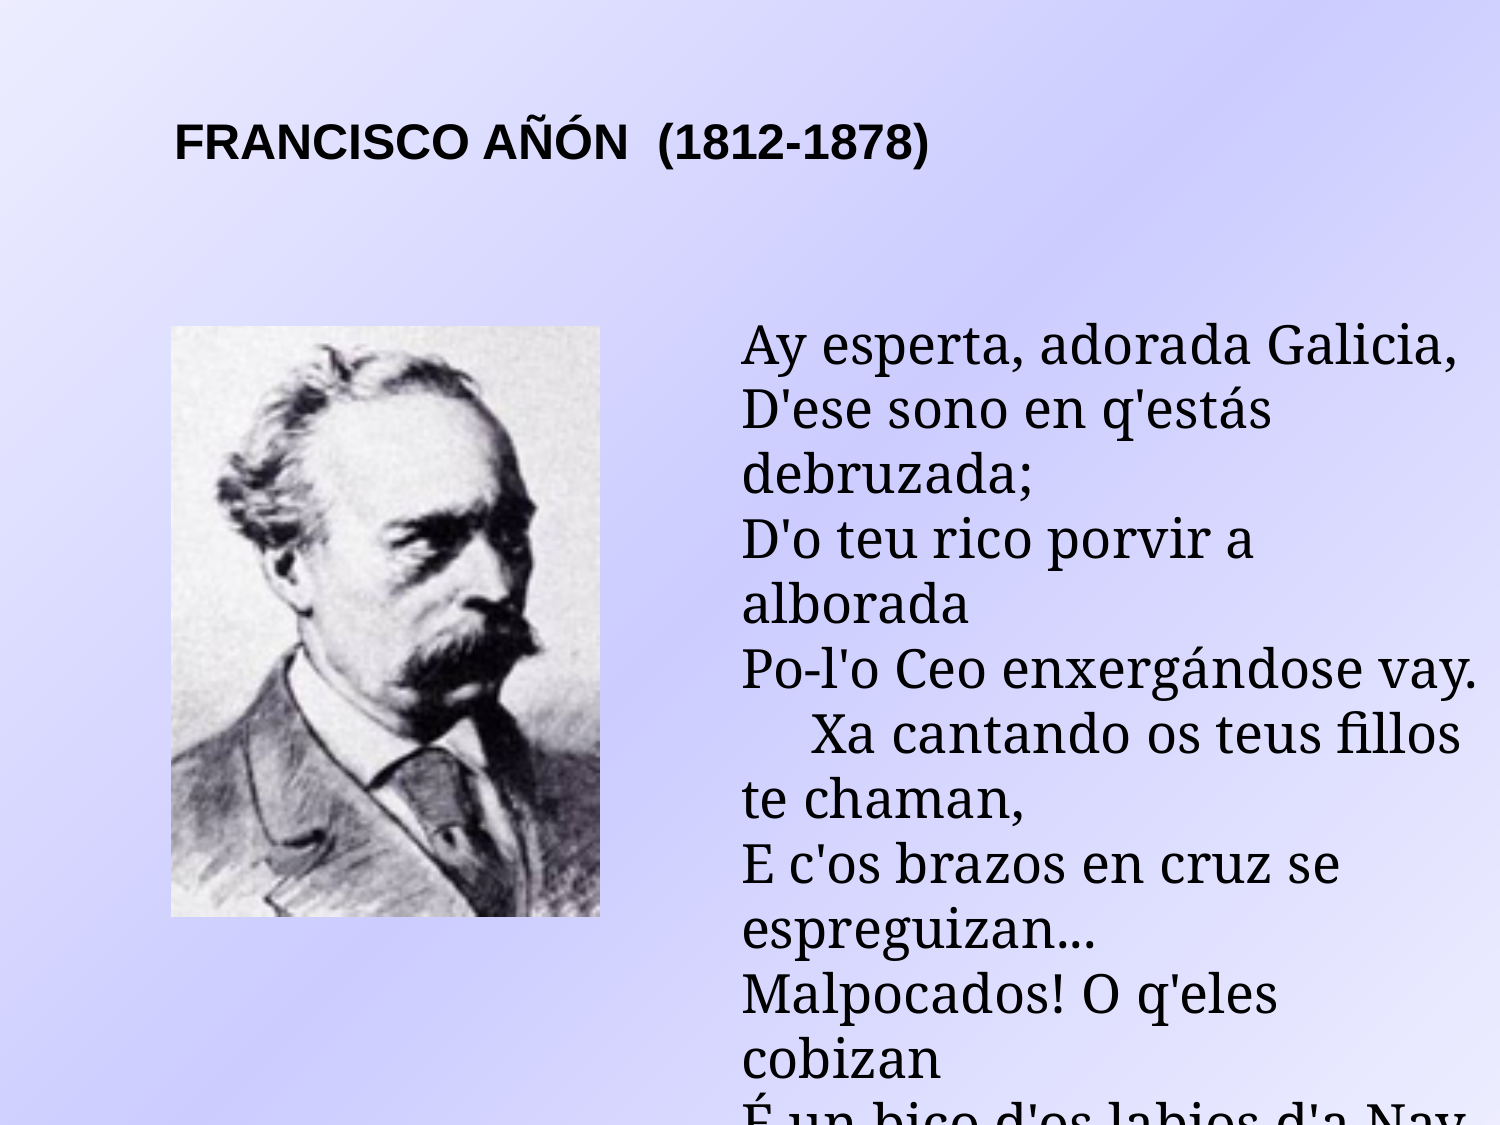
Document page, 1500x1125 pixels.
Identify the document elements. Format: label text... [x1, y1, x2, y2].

text_box FRANCISCO AÑÓN (1812-1878) [159, 101, 1412, 177]
text_box Ay esperta, adorada Galicia, D'ese sono en q'estás debruzada; D'o teu rico porvir a alborada Po-l'o Ceo enxergándose vay. Xa cantando os teus fillos te chaman, E c'os brazos en cruz se espreguizan... Malpocados! O q'eles cobizan É un bico d'os labios d'a Nay. [726, 302, 1500, 1125]
picture [170, 326, 600, 917]
